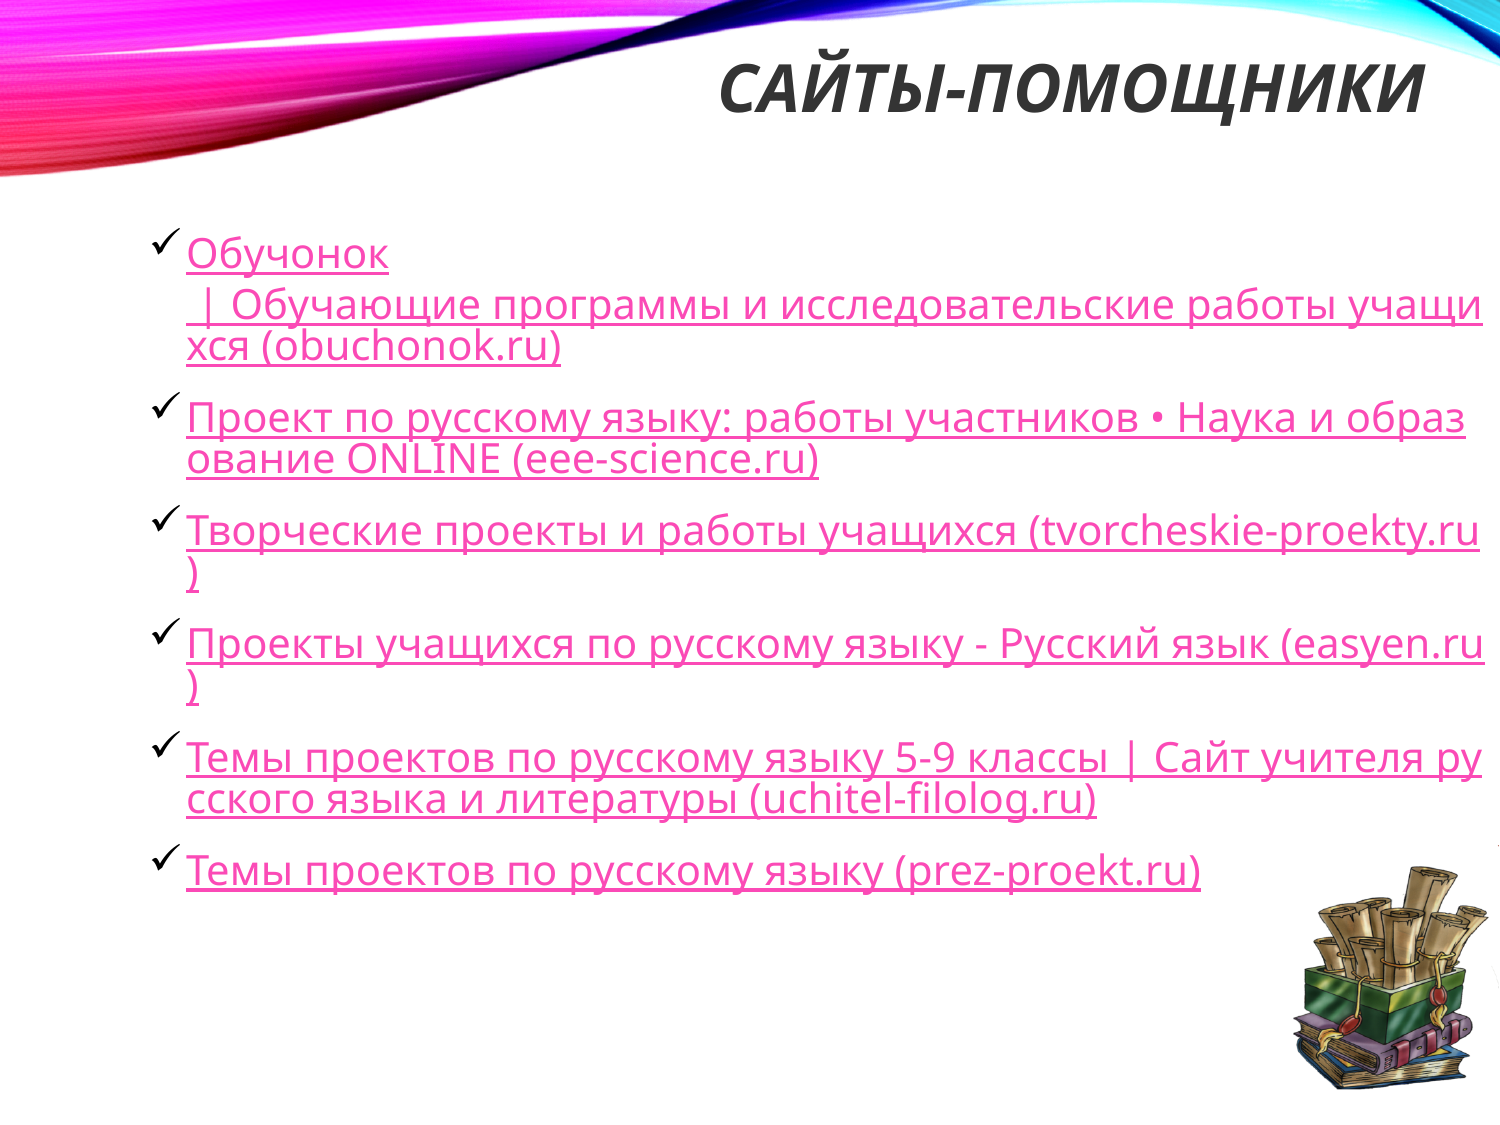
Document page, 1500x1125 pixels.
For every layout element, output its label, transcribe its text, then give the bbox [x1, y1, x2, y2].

list Обучонок | Обучающие программы и исследовательские работы учащихся (obuchonok.ru) Проект по русскому языку: работы участников • Наука и образование ONLINE (eee-science.ru) Творческие проекты и работы учащихся (tvorcheskie-proekty.ru) Проекты учащихся по русскому языку - Русский язык (easyen.ru) Темы проектов по русскому языку 5-9 классы | Сайт учителя русского языка и литературы (uchitel-filolog.ru) Темы проектов по русскому языку (prez-proekt.ru) [133, 149, 1500, 1005]
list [1272, 845, 1499, 1107]
picture [0, 0, 1500, 178]
title Сайты-помощники [395, 61, 1442, 121]
